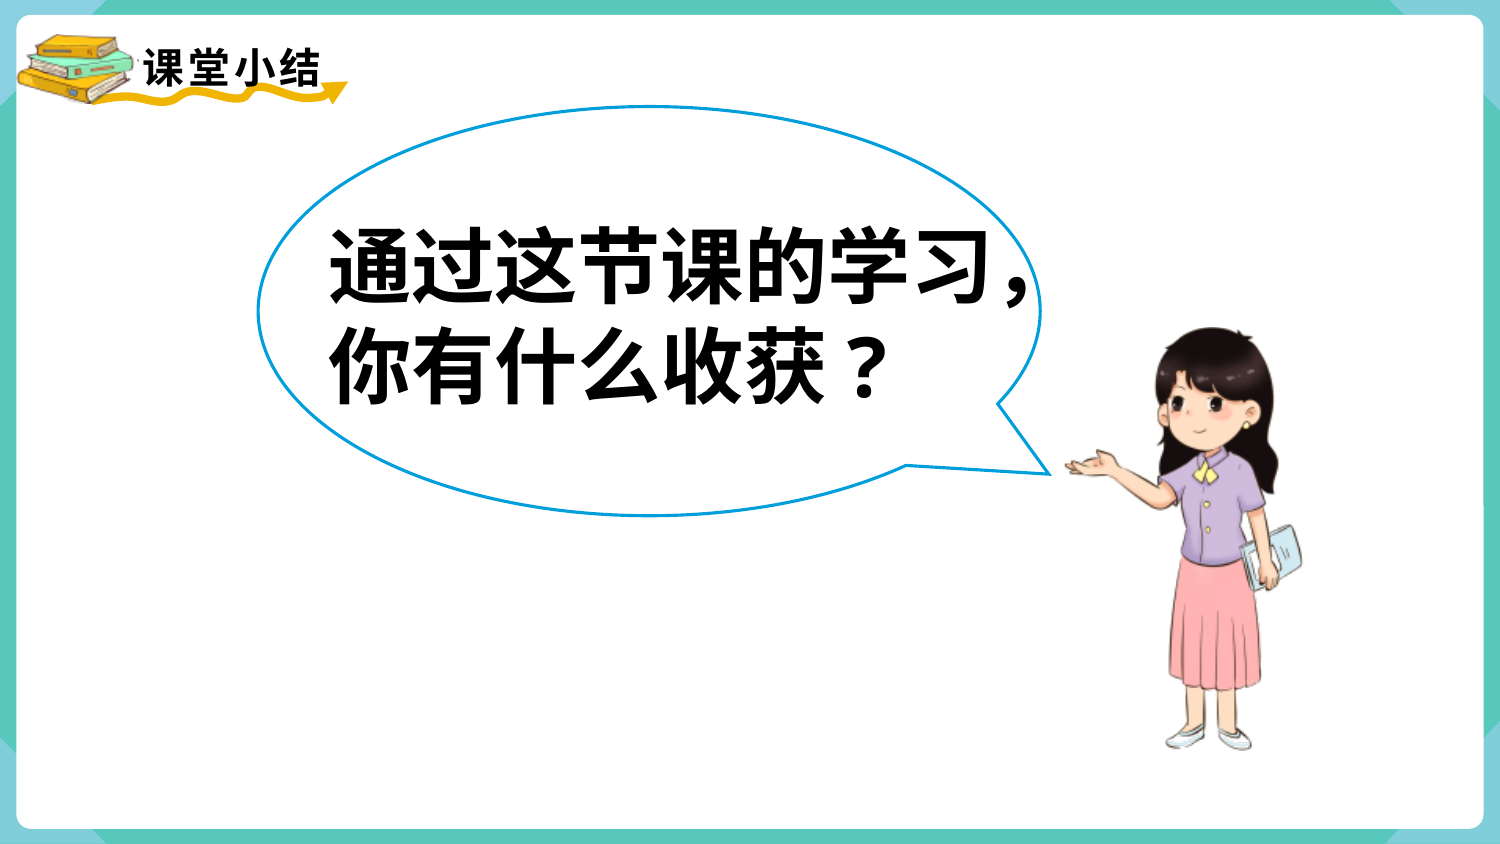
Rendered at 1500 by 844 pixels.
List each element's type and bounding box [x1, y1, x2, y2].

text_box [258, 106, 1313, 753]
text_box [12, 34, 350, 109]
